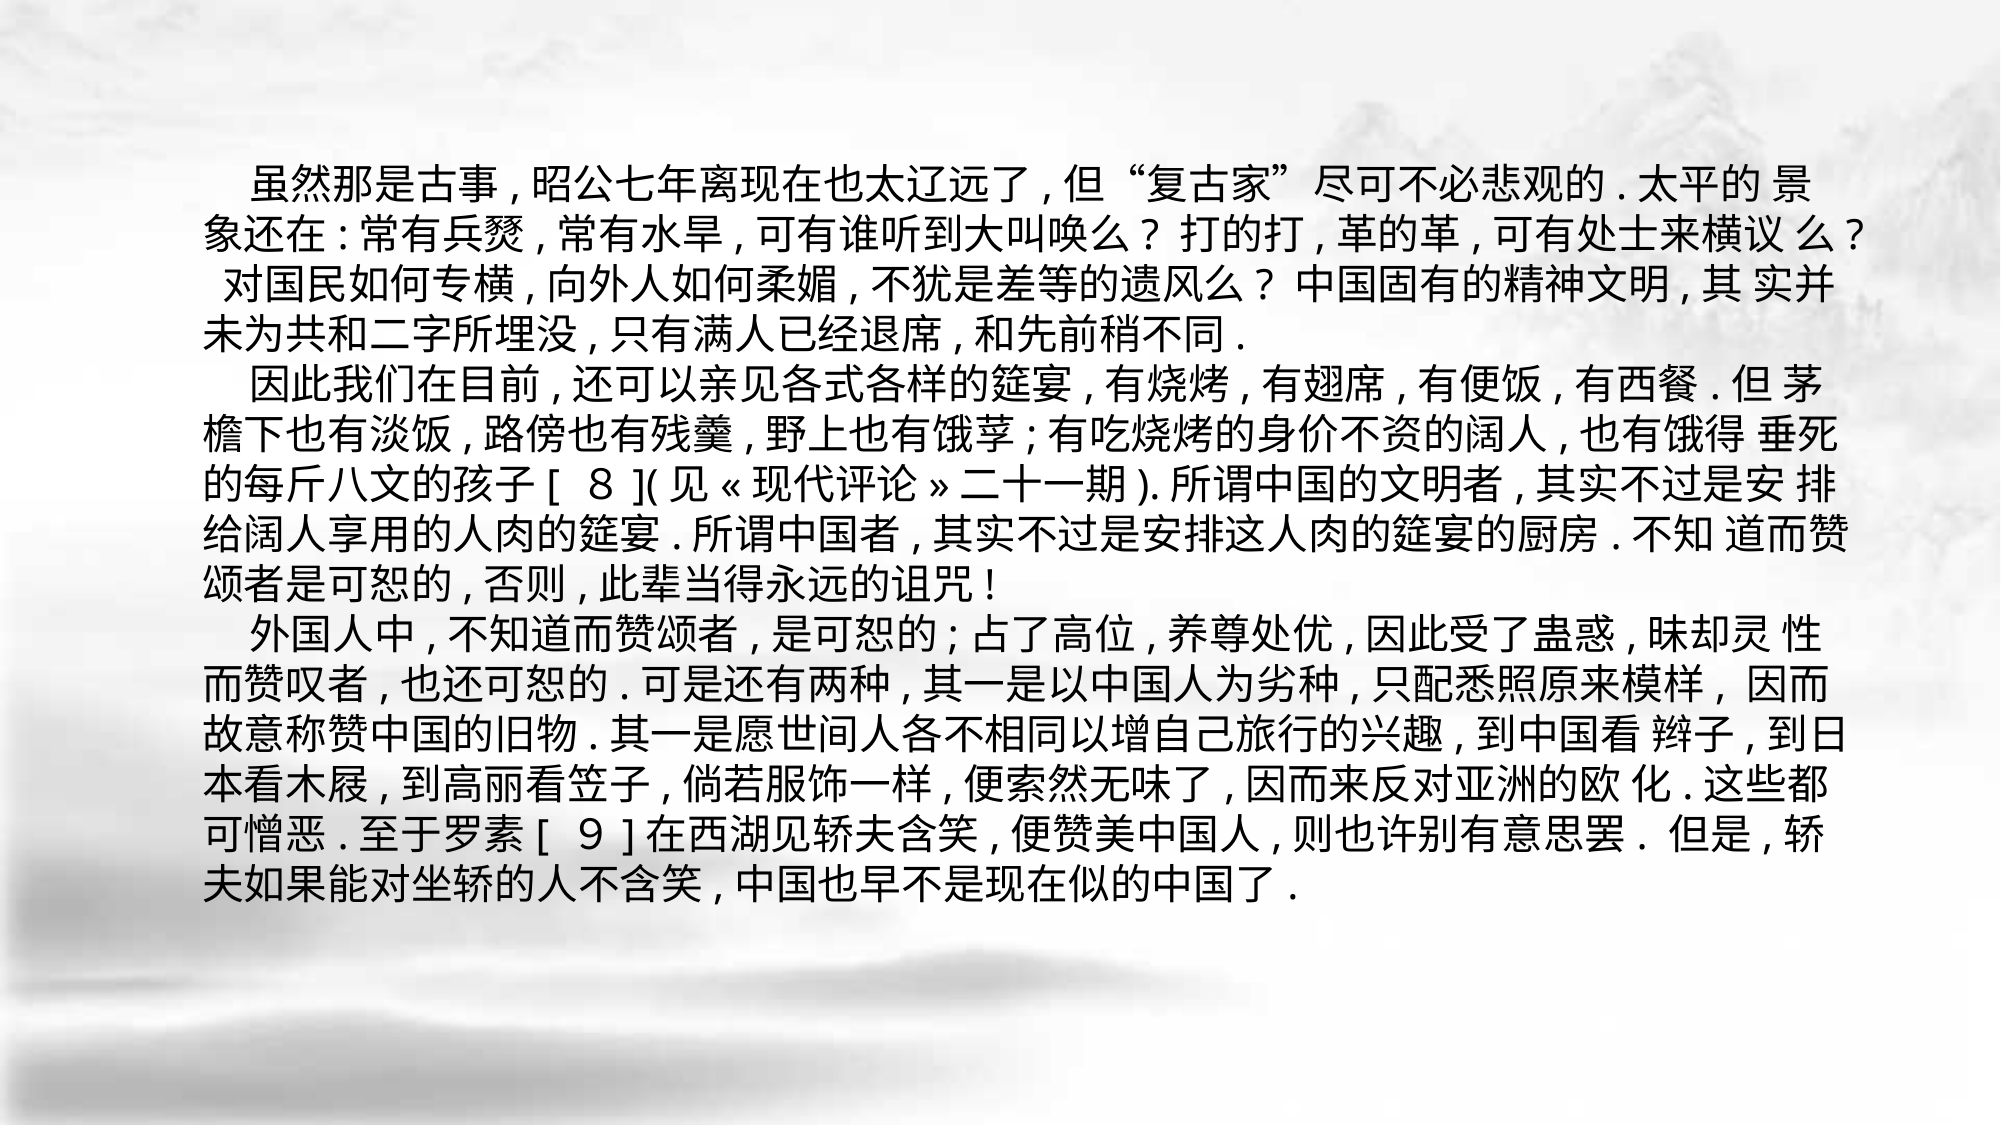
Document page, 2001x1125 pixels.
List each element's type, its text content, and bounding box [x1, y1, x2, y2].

text_box 虽然那是古事,昭公七年离现在也太辽远了,但“复古家”尽可不必悲观的.太平的 景象还在:常有兵燹,常有水旱,可有谁听到大叫唤么? 打的打,革的革,可有处士来横议 么? 对国民如何专横,向外人如何柔媚,不犹是差等的遗风么? 中国固有的精神文明,其 实并未为共和二字所埋没,只有满人已经退席,和先前稍不同. 因此我们在目前,还可以亲见各式各样的筵宴,有烧烤,有翅席,有便饭,有西餐.但 茅檐下也有淡饭,路傍也有残羹,野上也有饿莩;有吃烧烤的身价不资的阔人,也有饿得 垂死的每斤八文的孩子[ ８](见«现代评论»二十一期).所谓中国的文明者,其实不过是安 排给阔人享用的人肉的筵宴.所谓中国者,其实不过是安排这人肉的筵宴的厨房.不知 道而赞颂者是可恕的,否则,此辈当得永远的诅咒! 外国人中,不知道而赞颂者,是可恕的;占了高位,养尊处优,因此受了蛊惑,昧却灵 性而赞叹者,也还可恕的.可是还有两种,其一是以中国人为劣种,只配悉照原来模样, 因而故意称赞中国的旧物.其一是愿世间人各不相同以增自己旅行的兴趣,到中国看 辫子,到日本看木屐,到高丽看笠子,倘若服饰一样,便索然无味了,因而来反对亚洲的欧 化.这些都可憎恶.至于罗素[ ９]在西湖见轿夫含笑,便赞美中国人,则也许别有意思罢. 但是,轿夫如果能对坐轿的人不含笑,中国也早不是现在似的中国了. [187, 149, 1866, 916]
picture [0, 0, 2001, 1125]
